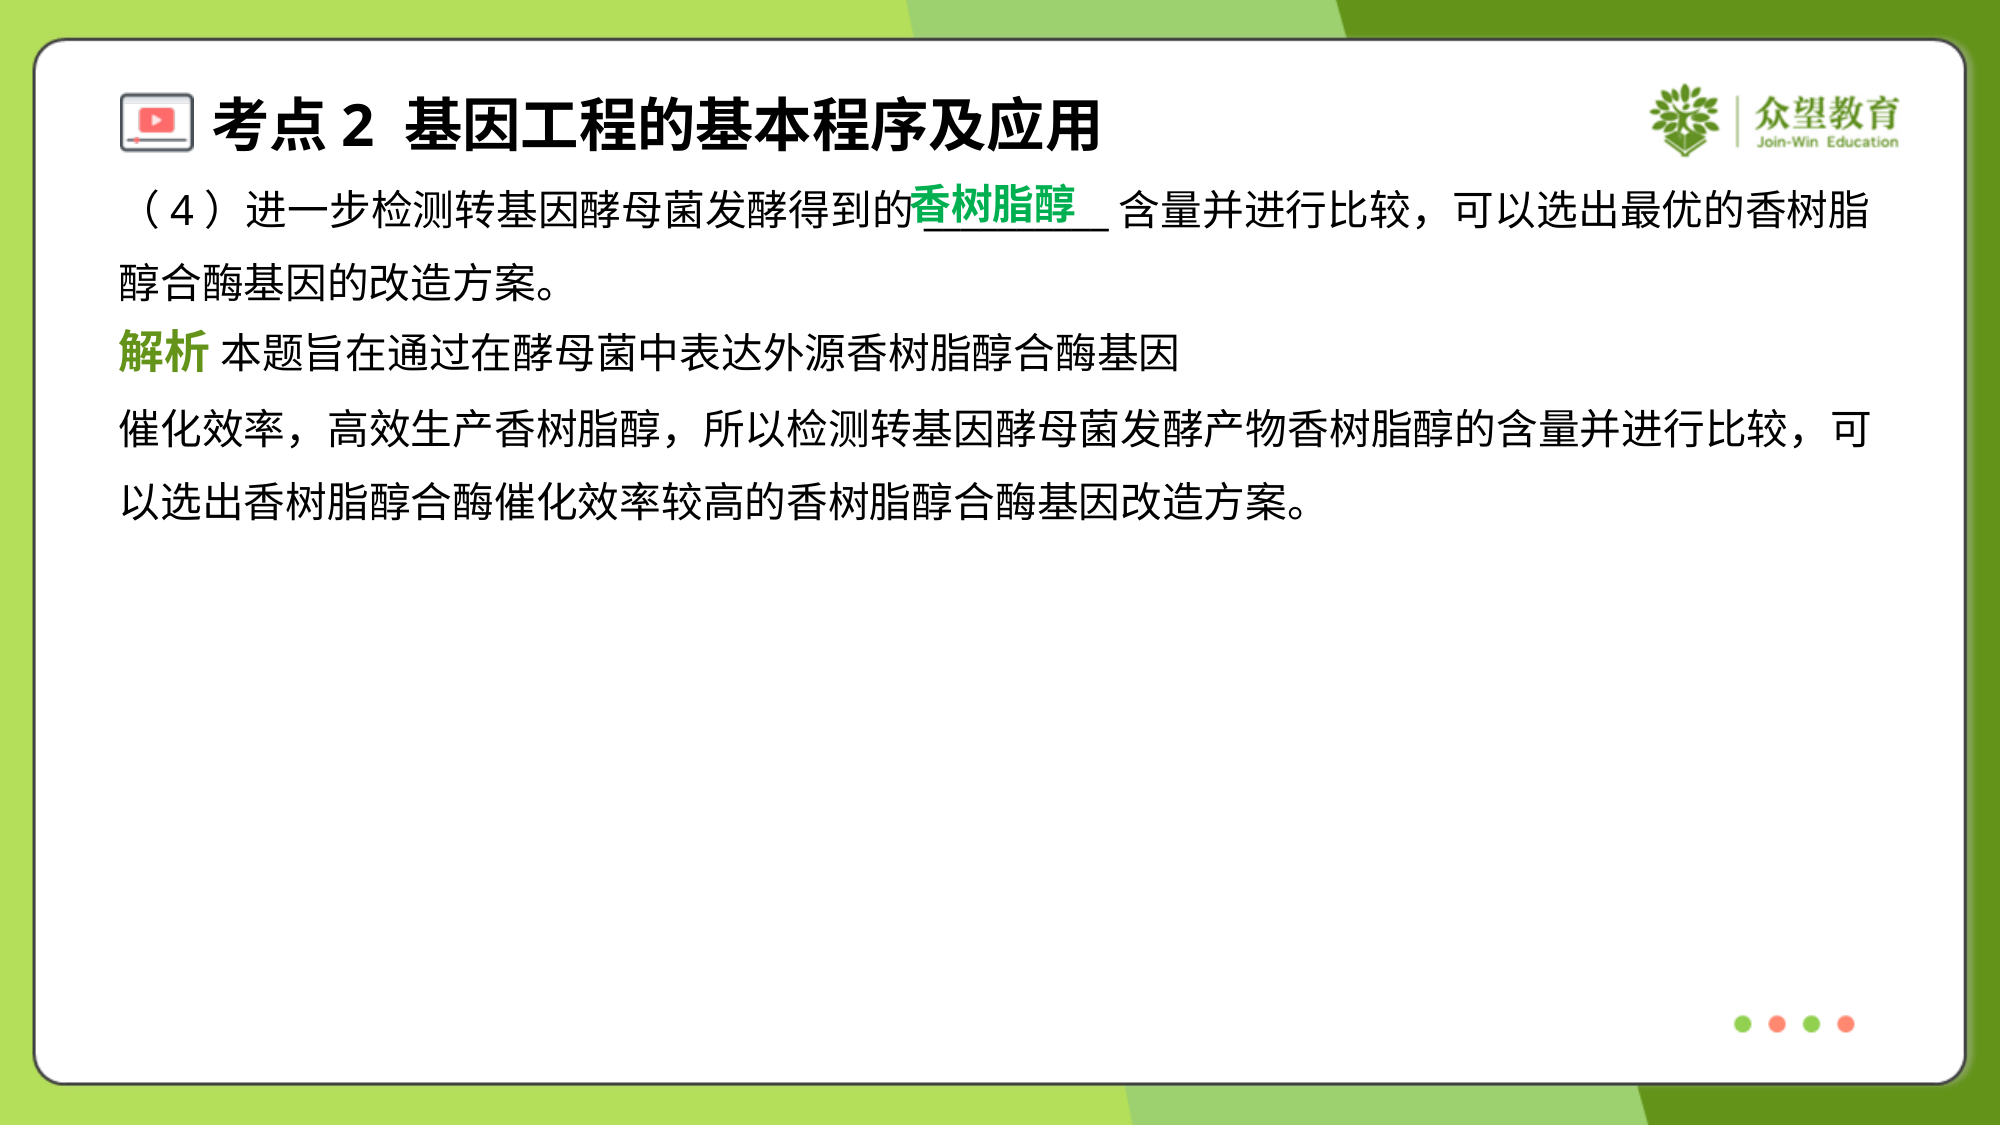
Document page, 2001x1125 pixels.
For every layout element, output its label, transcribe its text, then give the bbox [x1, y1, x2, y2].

picture [0, 0, 2000, 1125]
text_box （4）进一步检测转基因酵母菌发酵得到的__________含量并进行比较，可以选出最优的香树脂 醇合酶基因的改造方案。 [118, 158, 1883, 300]
text_box 香树脂醇 [894, 152, 1092, 220]
